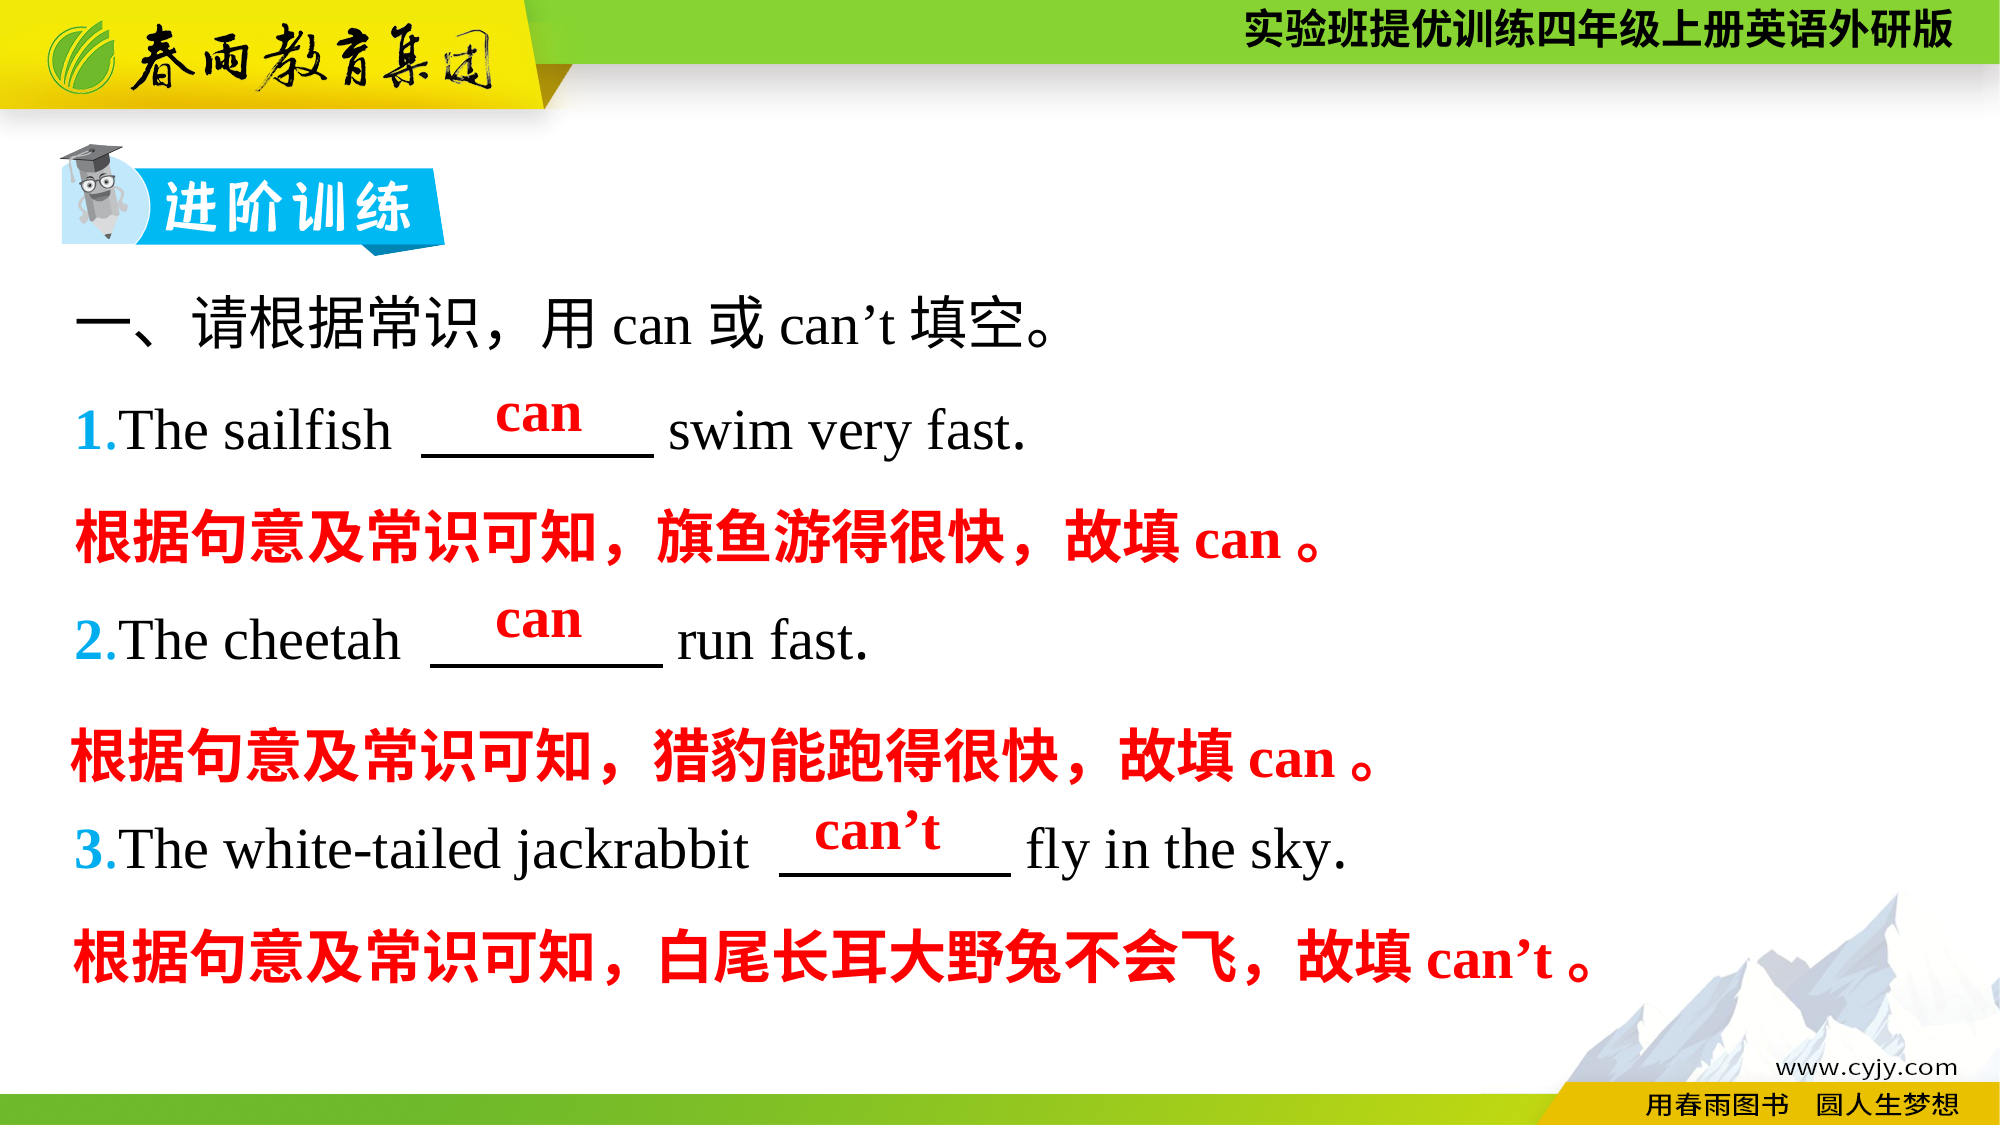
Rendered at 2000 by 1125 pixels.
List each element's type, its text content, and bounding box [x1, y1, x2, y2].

list 一、请根据常识，用can或can’t填空。 1.The sailfish swim very fast. 2.The cheetah run fast. 3.The white-tailed jackrabbit fly in the sky. [59, 578, 1944, 895]
text_box can [480, 578, 598, 656]
text_box 根据句意及常识可知，旗鱼游得很快，故填can。 [59, 457, 1944, 578]
picture [0, 0, 2000, 1125]
text_box 根据句意及常识可知，白尾长耳大野兔不会飞，故填can’t。 [57, 877, 1943, 998]
text_box 根据句意及常识可知，猎豹能跑得很快，故填can。 [54, 676, 1939, 797]
list 一、请根据常识，用can或can’t填空。 1.The sailfish swim very fast. 2.The cheetah run fast. 3.The white-tailed jackrabbit fly in the sky. [59, 243, 1944, 457]
text_box can’t [799, 797, 957, 869]
text_box can [480, 365, 598, 451]
